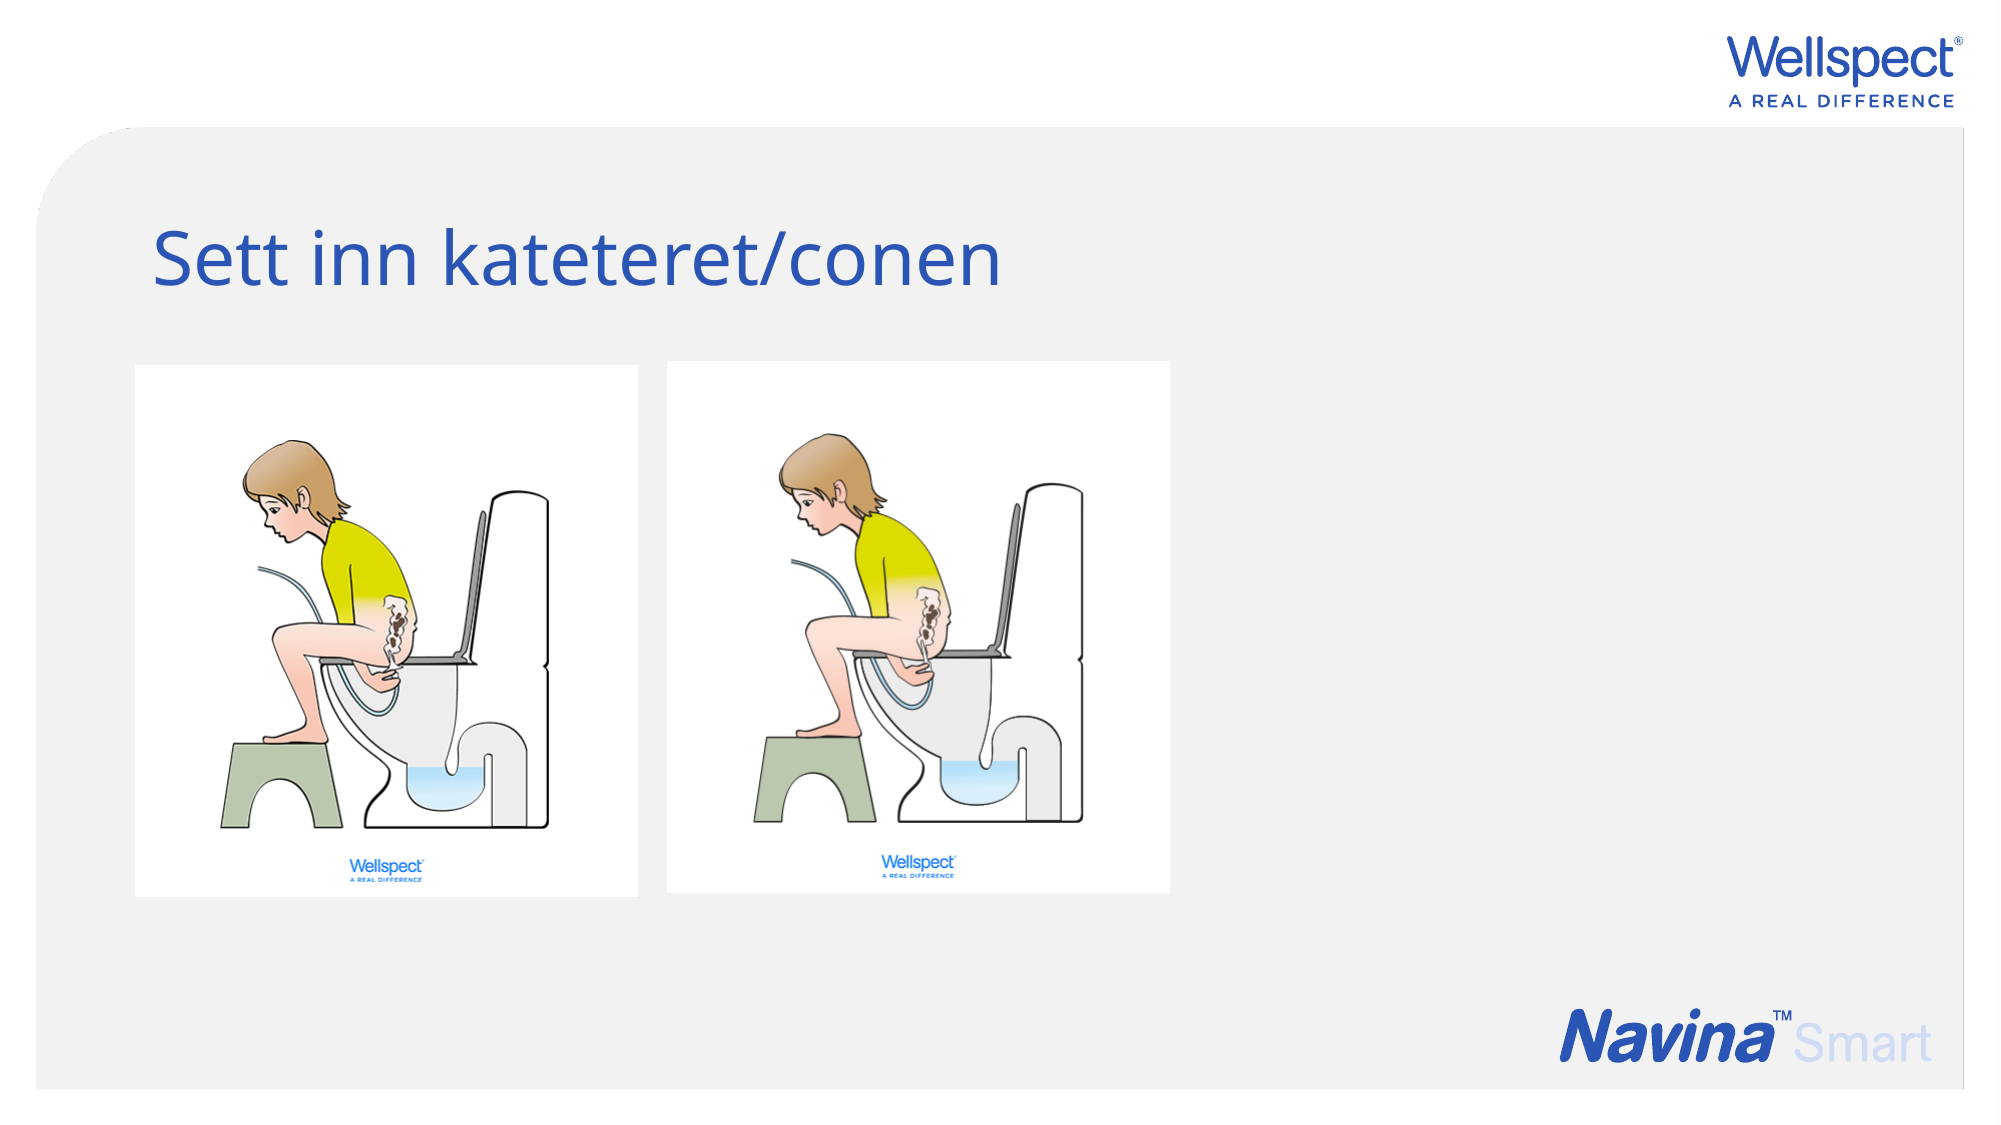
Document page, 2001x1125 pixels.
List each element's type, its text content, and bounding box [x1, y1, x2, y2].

picture [0, 0, 2000, 1125]
title Sett inn kateteret/conen [137, 160, 1863, 362]
